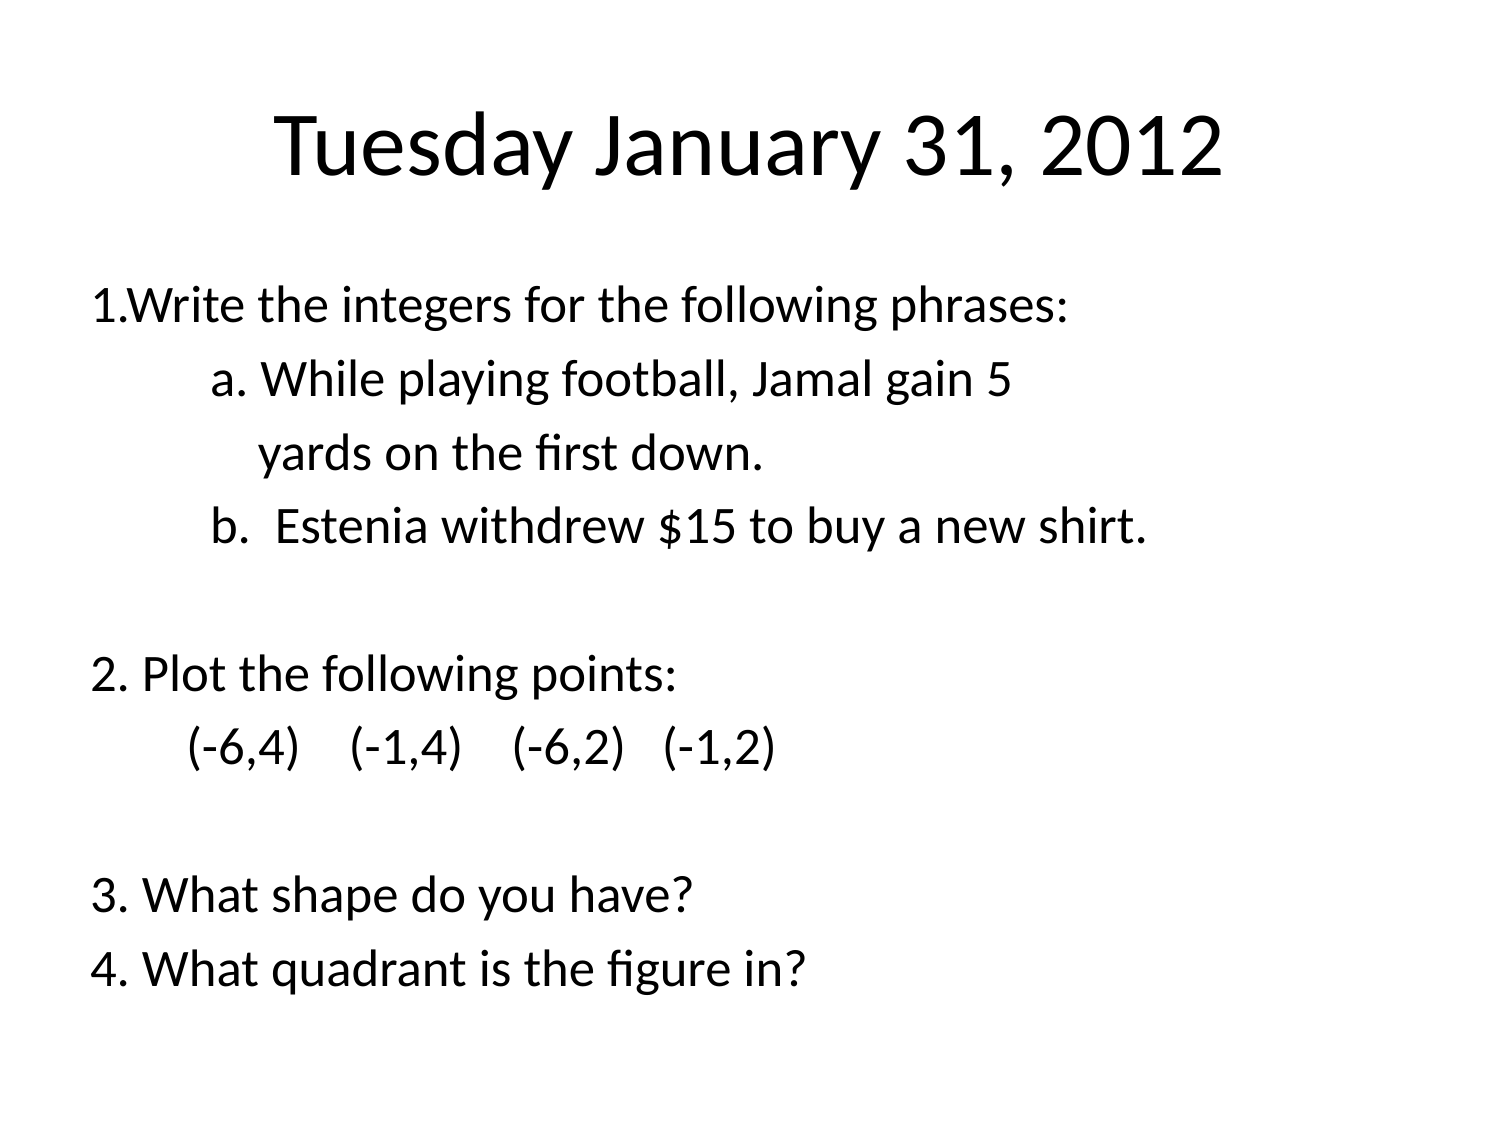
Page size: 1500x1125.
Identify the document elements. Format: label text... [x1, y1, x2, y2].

list 1.Write the integers for the following phrases: a. While playing football, Jamal gain 5 yards on the first down. b. Estenia withdrew $15 to buy a new shirt. 2. Plot the following points: (-6,4) (-1,4) (-6,2) (-1,2) 3. What shape do you have? 4. What quadrant is the figure in? [75, 262, 1425, 1005]
title Tuesday January 31, 2012 [75, 45, 1425, 233]
